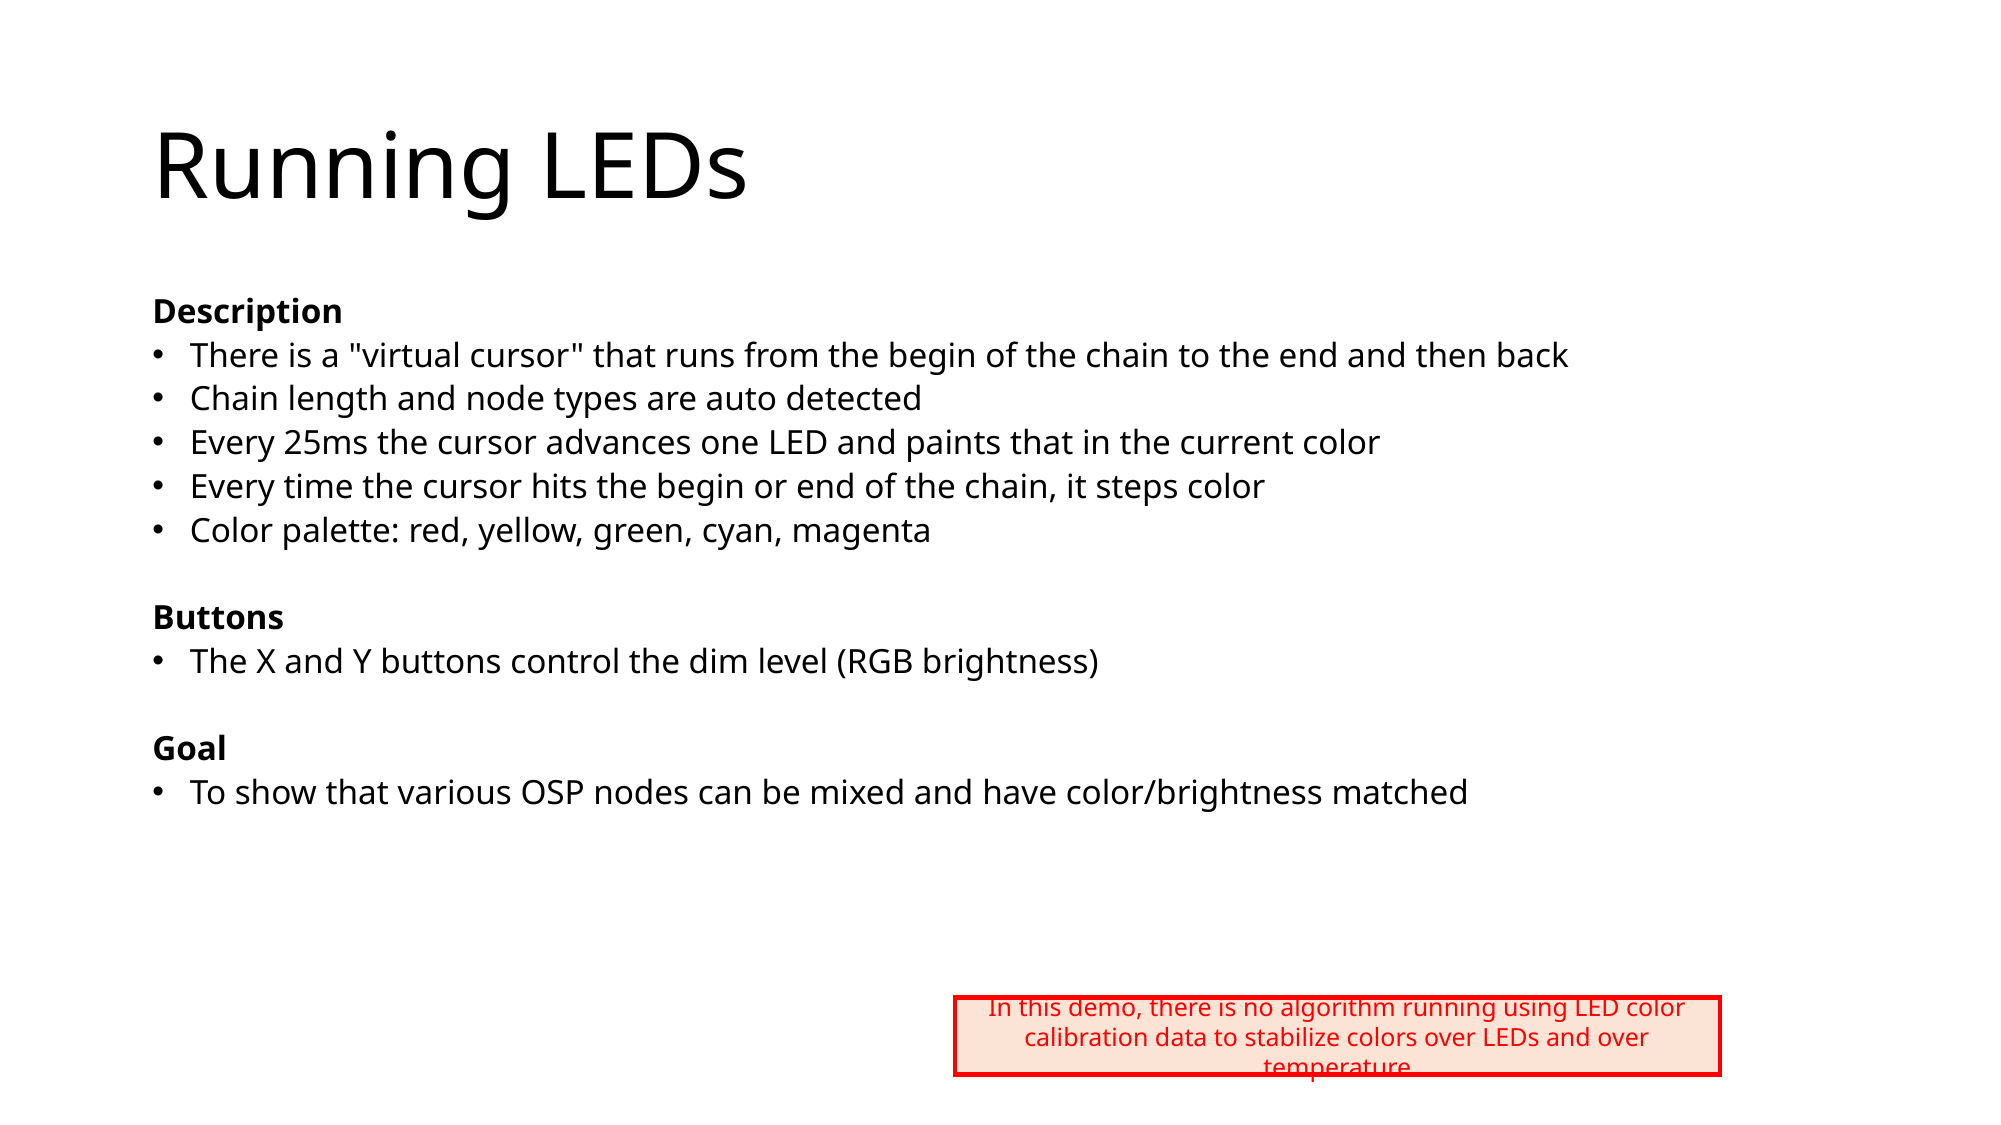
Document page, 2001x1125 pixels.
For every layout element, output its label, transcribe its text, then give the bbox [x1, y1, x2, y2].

list Description There is a "virtual cursor" that runs from the begin of the chain to the end and then back Chain length and node types are auto detected Every 25ms the cursor advances one LED and paints that in the current color Every time the cursor hits the begin or end of the chain, it steps color Color palette: red, yellow, green, cyan, magenta Buttons The X and Y buttons control the dim level (RGB brightness) Goal To show that various OSP nodes can be mixed and have color/brightness matched [137, 299, 1863, 1014]
text_box In this demo, there is no algorithm running using LED color calibration data to stabilize colors over LEDs and over temperature [953, 996, 1721, 1076]
title Running LEDs [137, 59, 1863, 278]
